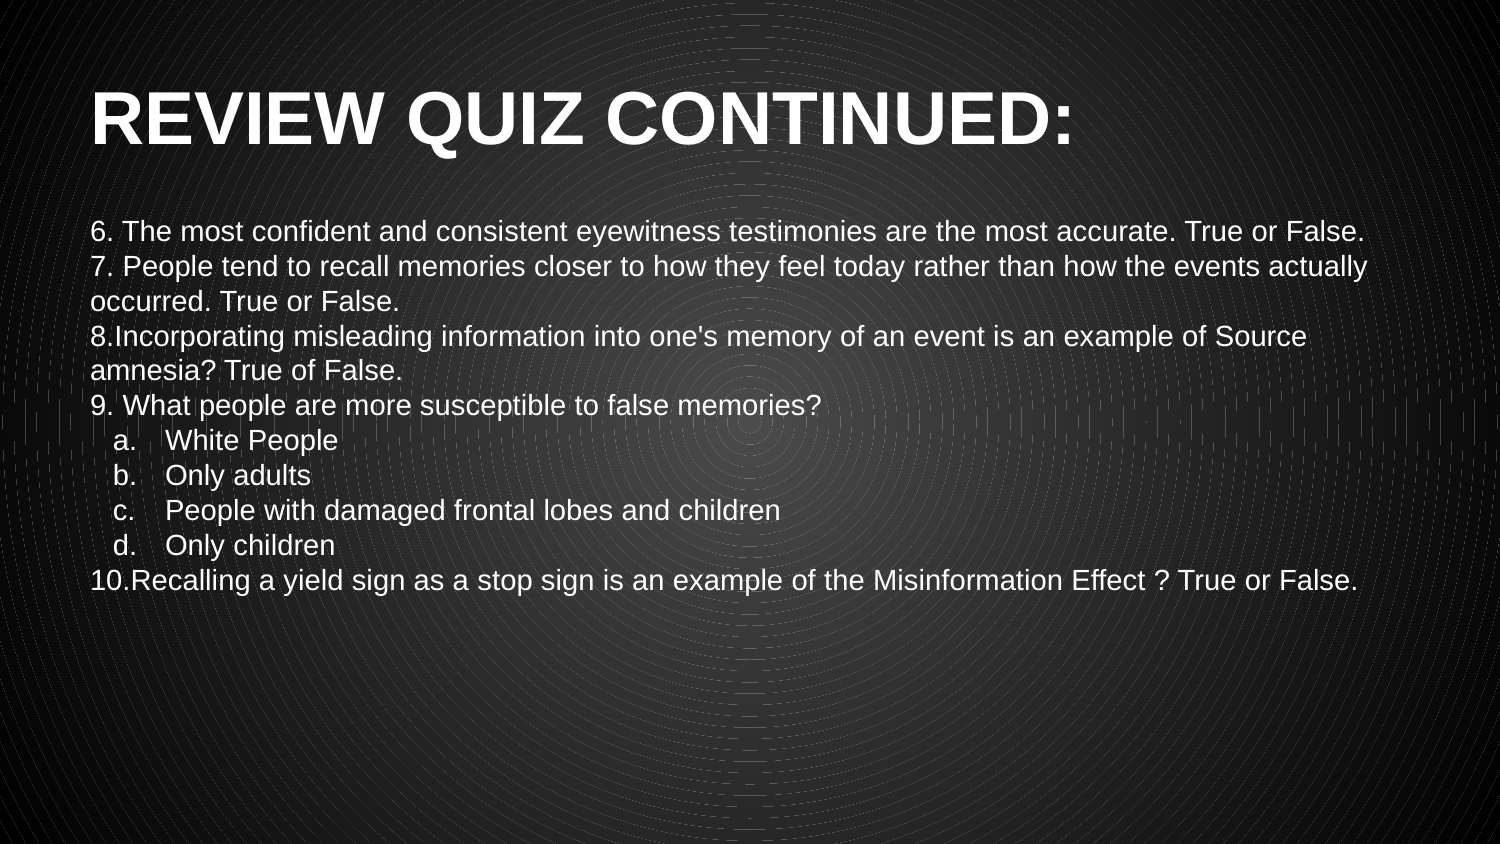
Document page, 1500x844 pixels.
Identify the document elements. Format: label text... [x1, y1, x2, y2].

title REVIEW QUIZ CONTINUED: [75, 33, 1425, 175]
list 6. The most confident and consistent eyewitness testimonies are the most accurate. True or False. 7. People tend to recall memories closer to how they feel today rather than how the events actually occurred. True or False. 8.Incorporating misleading information into one's memory of an event is an example of Source amnesia? True of False. 9. What people are more susceptible to false memories? White People Only adults People with damaged frontal lobes and children Only children 10.Recalling a yield sign as a stop sign is an example of the Misinformation Effect ? True or False. [75, 196, 1425, 808]
